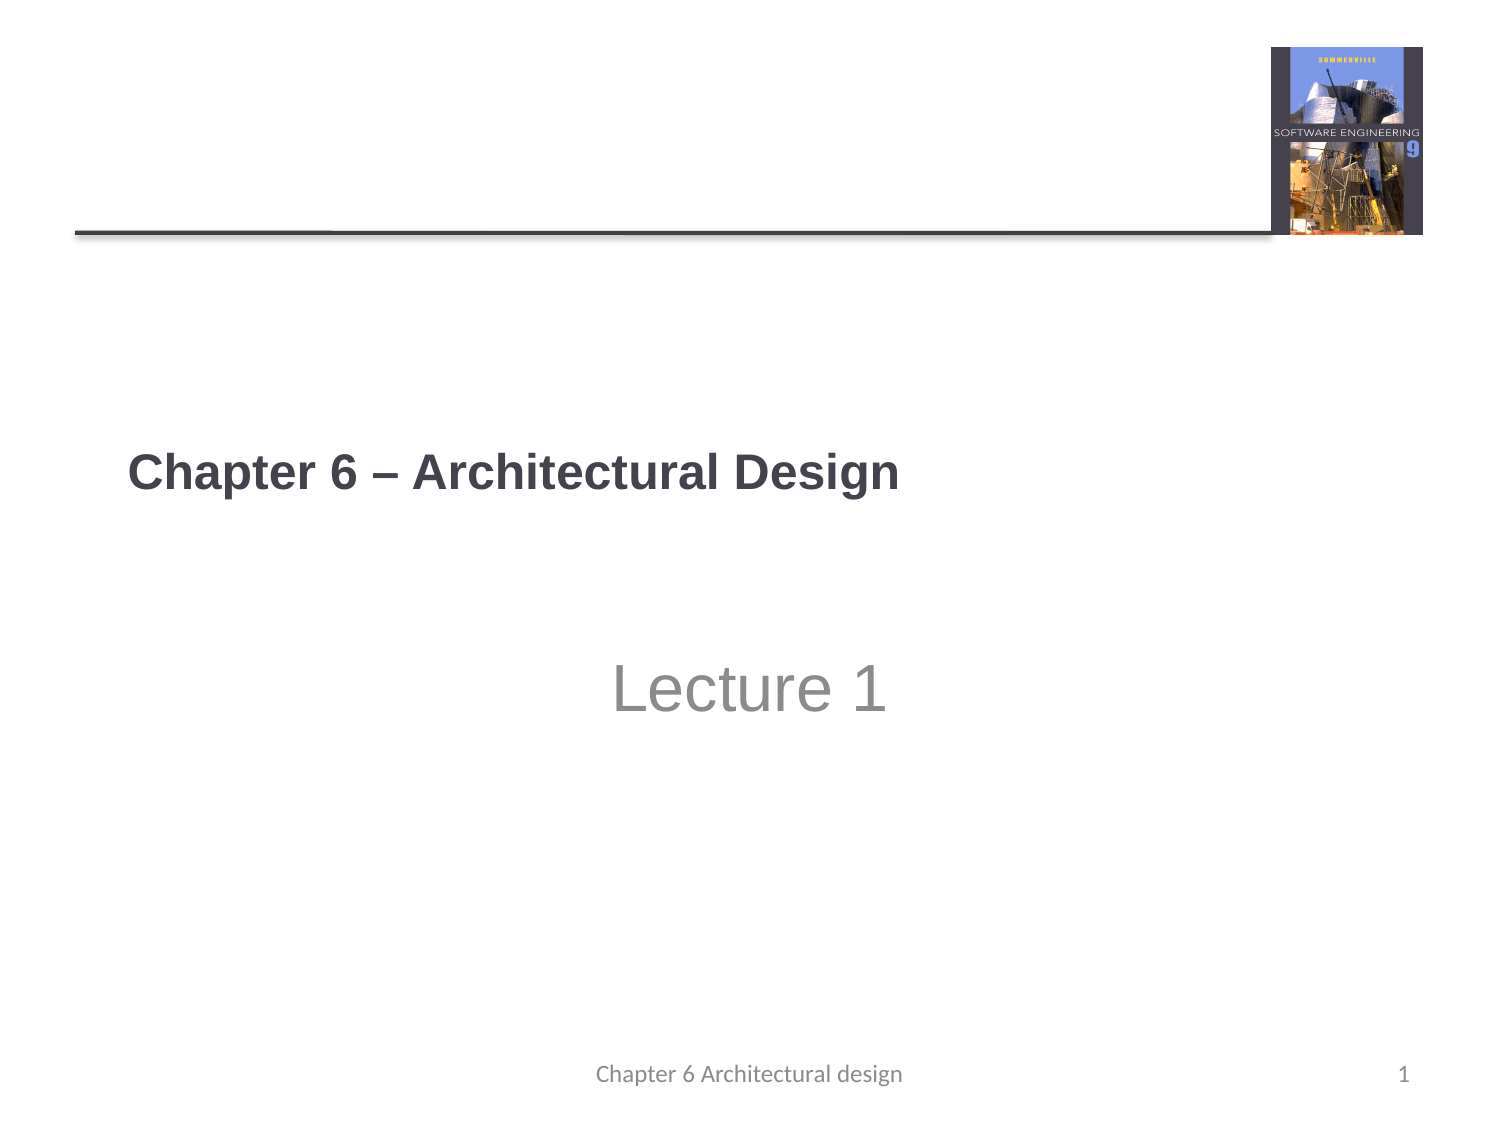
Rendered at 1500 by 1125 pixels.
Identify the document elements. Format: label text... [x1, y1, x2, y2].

subtitle Lecture 1 [225, 637, 1275, 925]
slide_number 1 [1074, 1042, 1425, 1103]
title Chapter 6 – Architectural Design [112, 349, 1388, 591]
picture [1271, 47, 1423, 235]
footer Chapter 6 Architectural design [512, 1042, 988, 1103]
